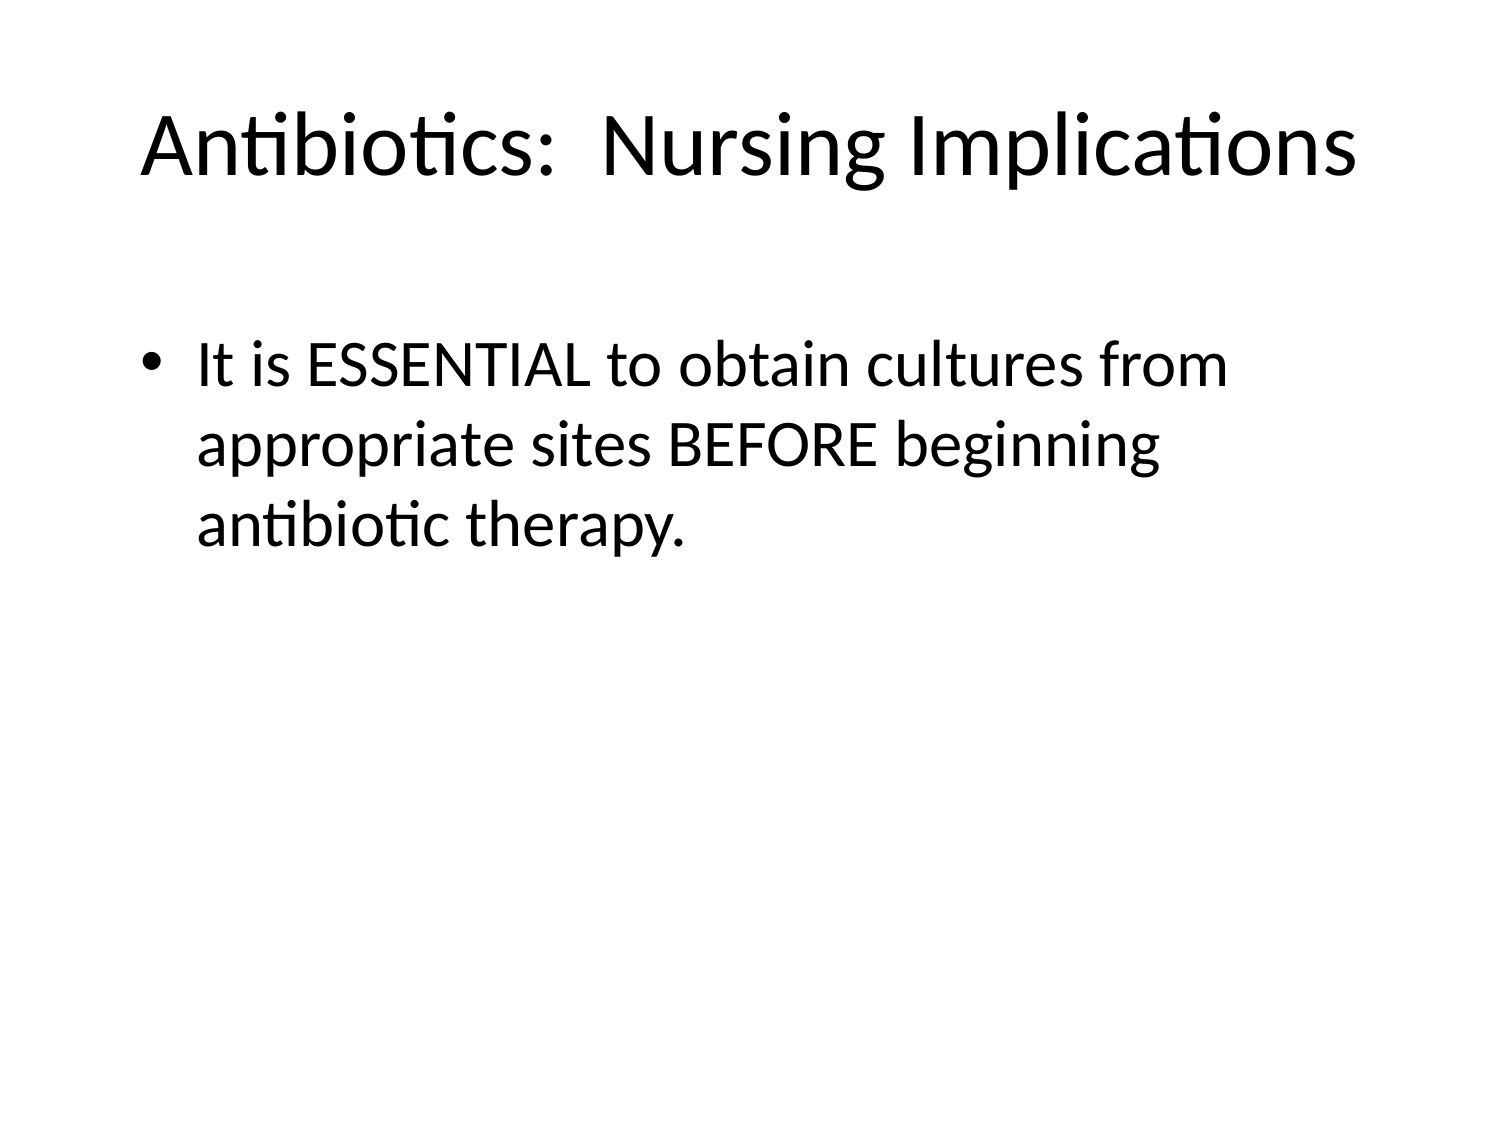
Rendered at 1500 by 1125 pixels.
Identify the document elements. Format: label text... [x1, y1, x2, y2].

list It is ESSENTIAL to obtain cultures from appropriate sites BEFORE beginning antibiotic therapy. [125, 312, 1378, 988]
title Antibiotics: Nursing Implications [75, 45, 1425, 233]
